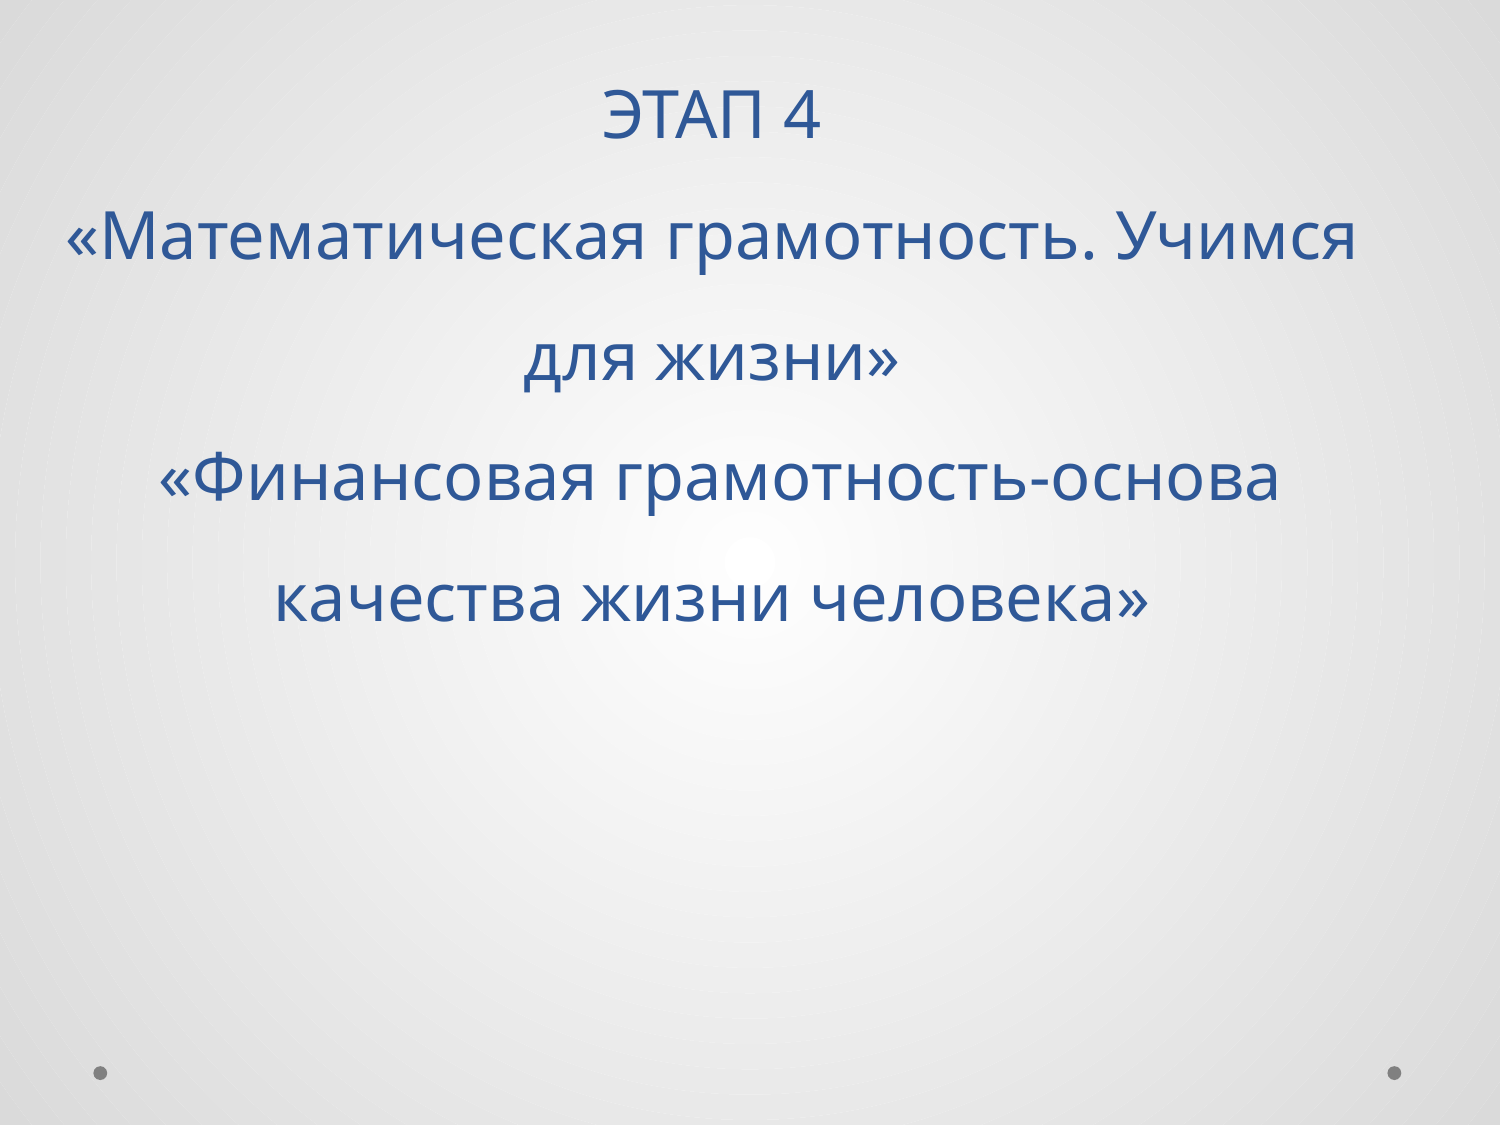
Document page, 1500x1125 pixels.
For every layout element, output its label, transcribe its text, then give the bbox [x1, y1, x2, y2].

title ЭТАП 4 «Математическая грамотность. Учимся для жизни» «Финансовая грамотность-основа качества жизни человека» [0, 0, 1425, 764]
